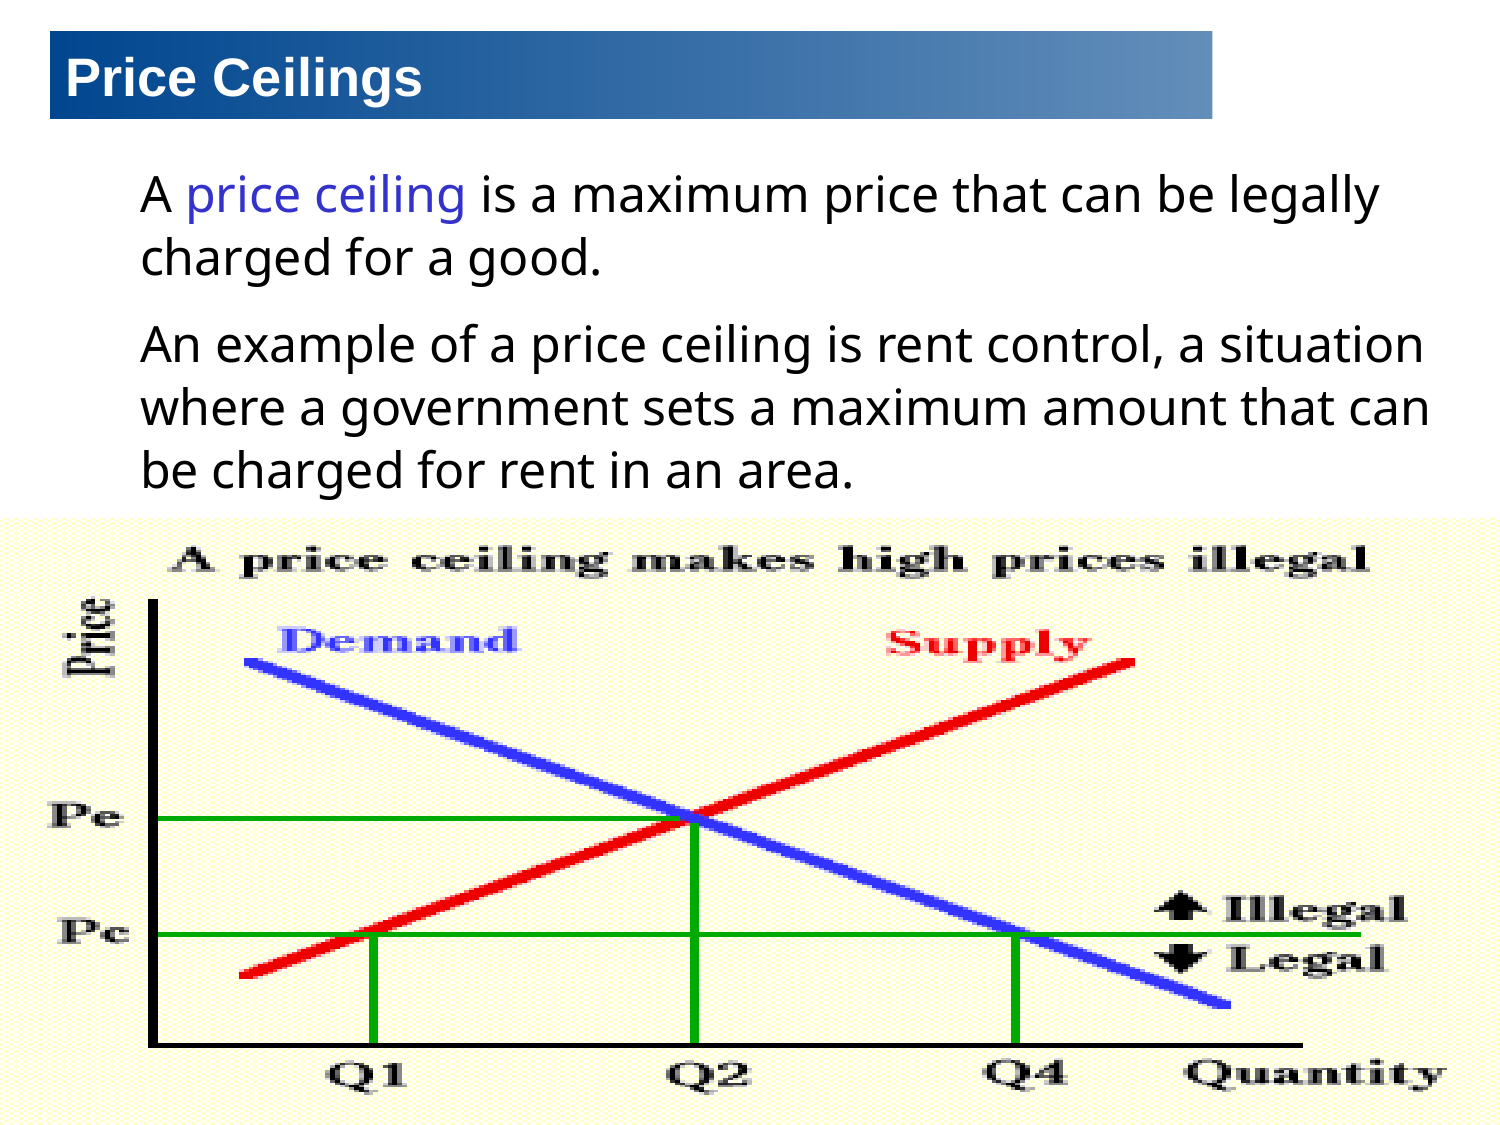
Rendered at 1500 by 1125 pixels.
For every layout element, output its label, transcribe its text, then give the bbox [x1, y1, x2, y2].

title Price Ceilings [49, 30, 1213, 119]
list A price ceiling is a maximum price that can be legally charged for a good. An example of a price ceiling is rent control, a situation where a government sets a maximum amount that can be charged for rent in an area. [49, 151, 1463, 517]
picture [0, 518, 1500, 1125]
